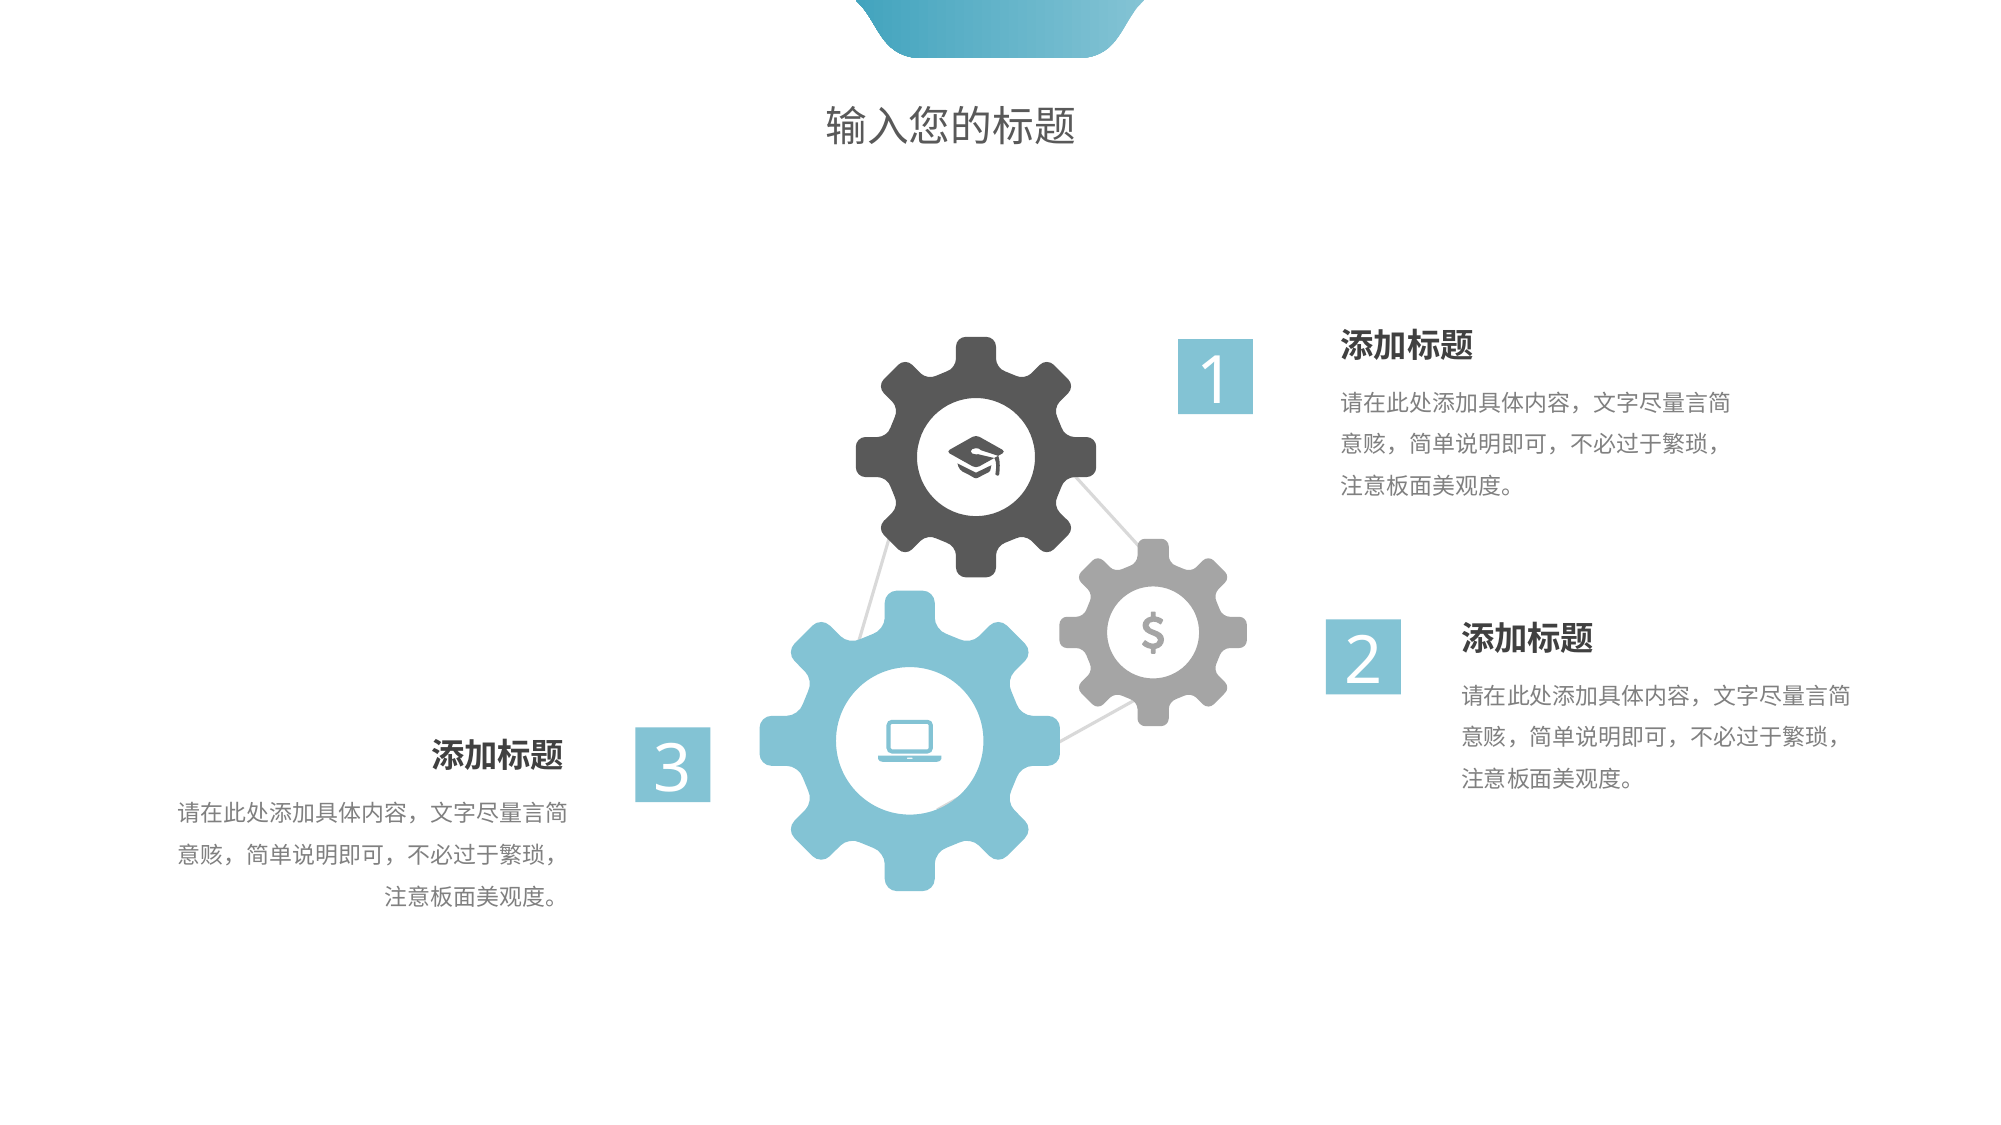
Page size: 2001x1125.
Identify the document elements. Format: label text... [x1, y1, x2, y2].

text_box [855, 336, 1097, 578]
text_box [759, 590, 1060, 892]
text_box 添加标题 [1446, 609, 1626, 665]
text_box 添加标题 [1325, 317, 1505, 372]
text_box 输入您的标题 [810, 92, 1190, 158]
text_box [1059, 538, 1247, 727]
text_box 2 [1325, 618, 1402, 695]
text_box [854, 0, 1146, 60]
text_box 请在此处添加具体内容，文字尽量言简意赅，简单说明即可，不必过于繁琐，注意板面美观度。 [1446, 659, 1884, 800]
text_box 请在此处添加具体内容，文字尽量言简意赅，简单说明即可，不必过于繁琐，注意板面美观度。 [146, 776, 584, 917]
text_box 1 [1177, 338, 1254, 415]
text_box 3 [634, 726, 711, 803]
text_box 添加标题 [399, 727, 579, 782]
text_box 请在此处添加具体内容，文字尽量言简意赅，简单说明即可，不必过于繁琐，注意板面美观度。 [1325, 366, 1763, 507]
